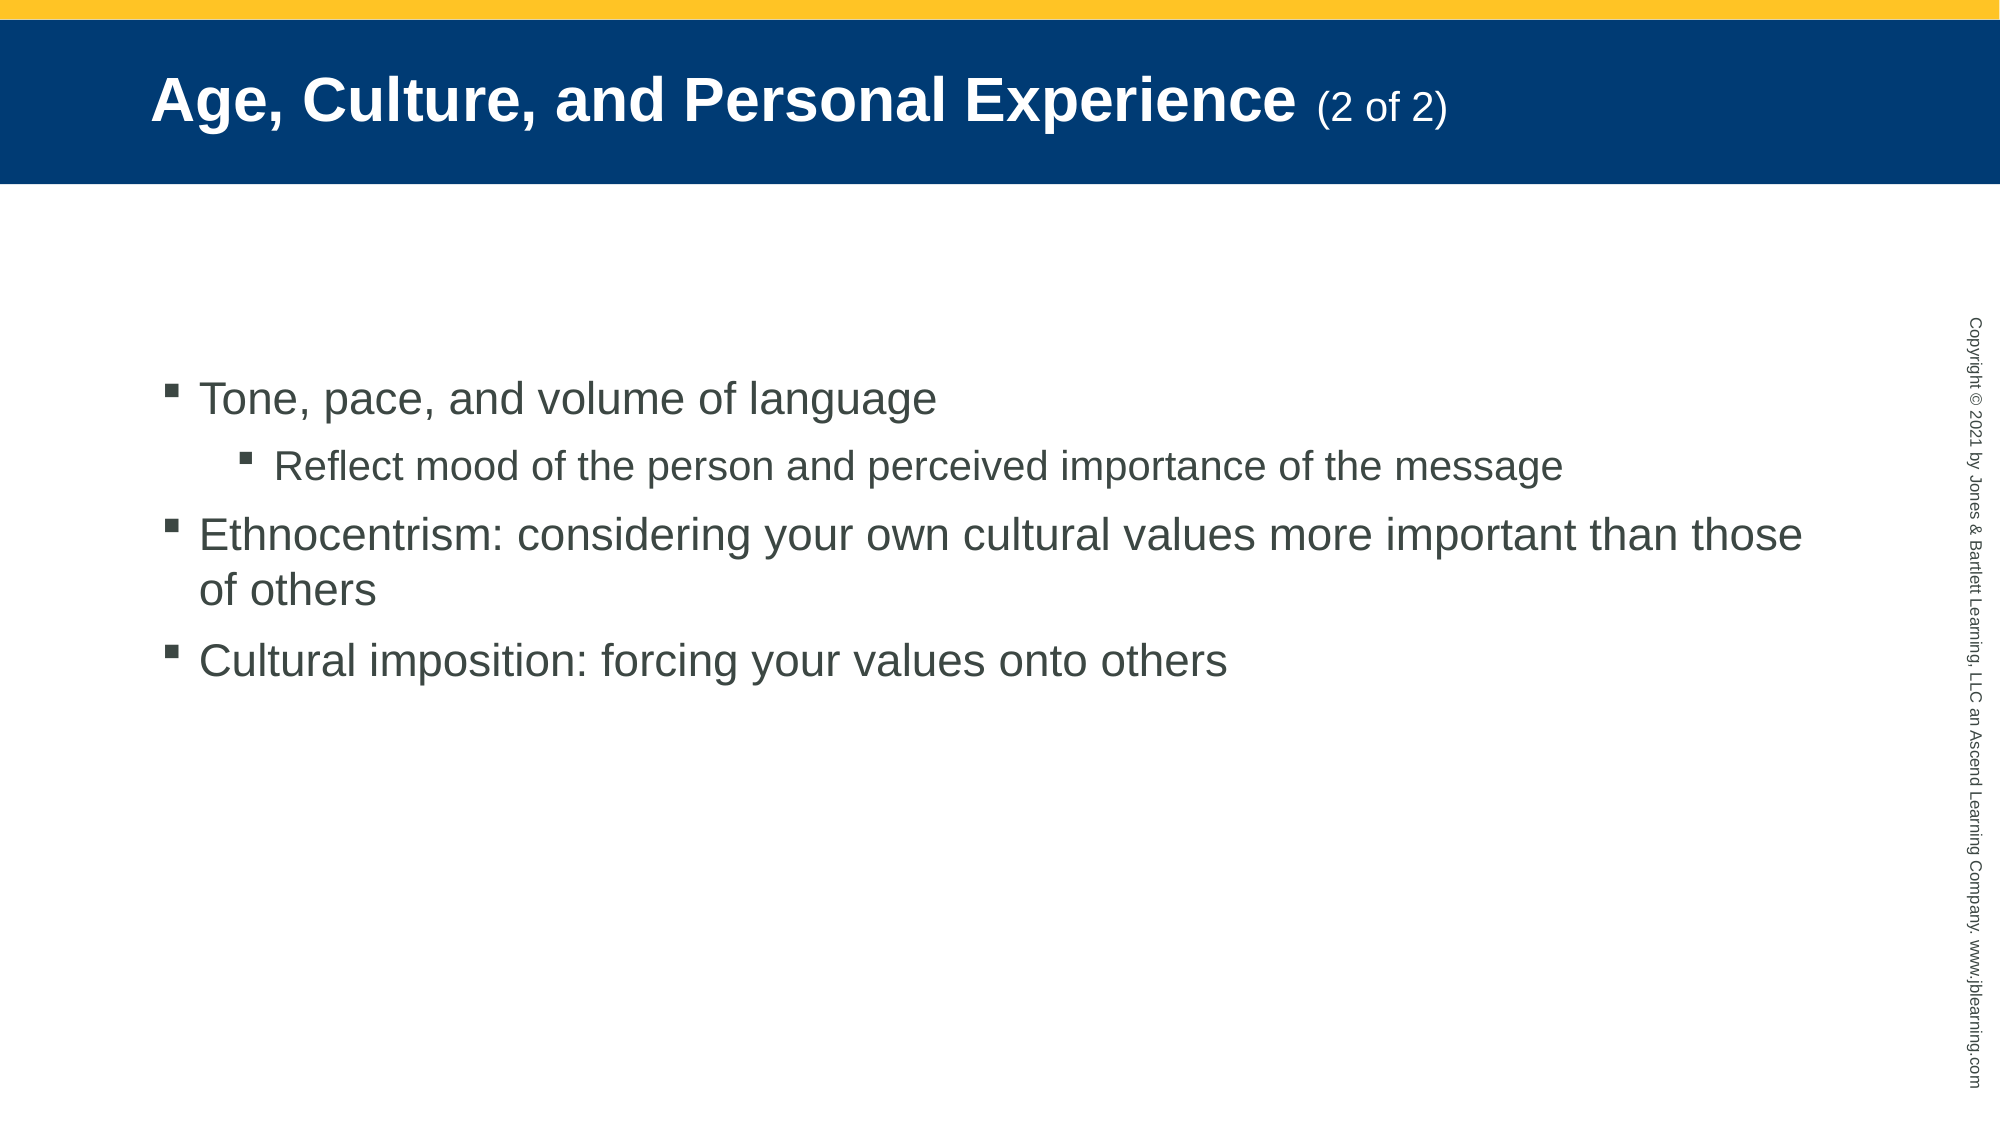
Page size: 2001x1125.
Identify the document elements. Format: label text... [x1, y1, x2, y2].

title Age, Culture, and Personal Experience (2 of 2) [0, 19, 2000, 185]
list Tone, pace, and volume of language Reflect mood of the person and perceived importance of the message Ethnocentrism: considering your own cultural values more important than those of others Cultural imposition: forcing your values onto others [146, 361, 1859, 1016]
